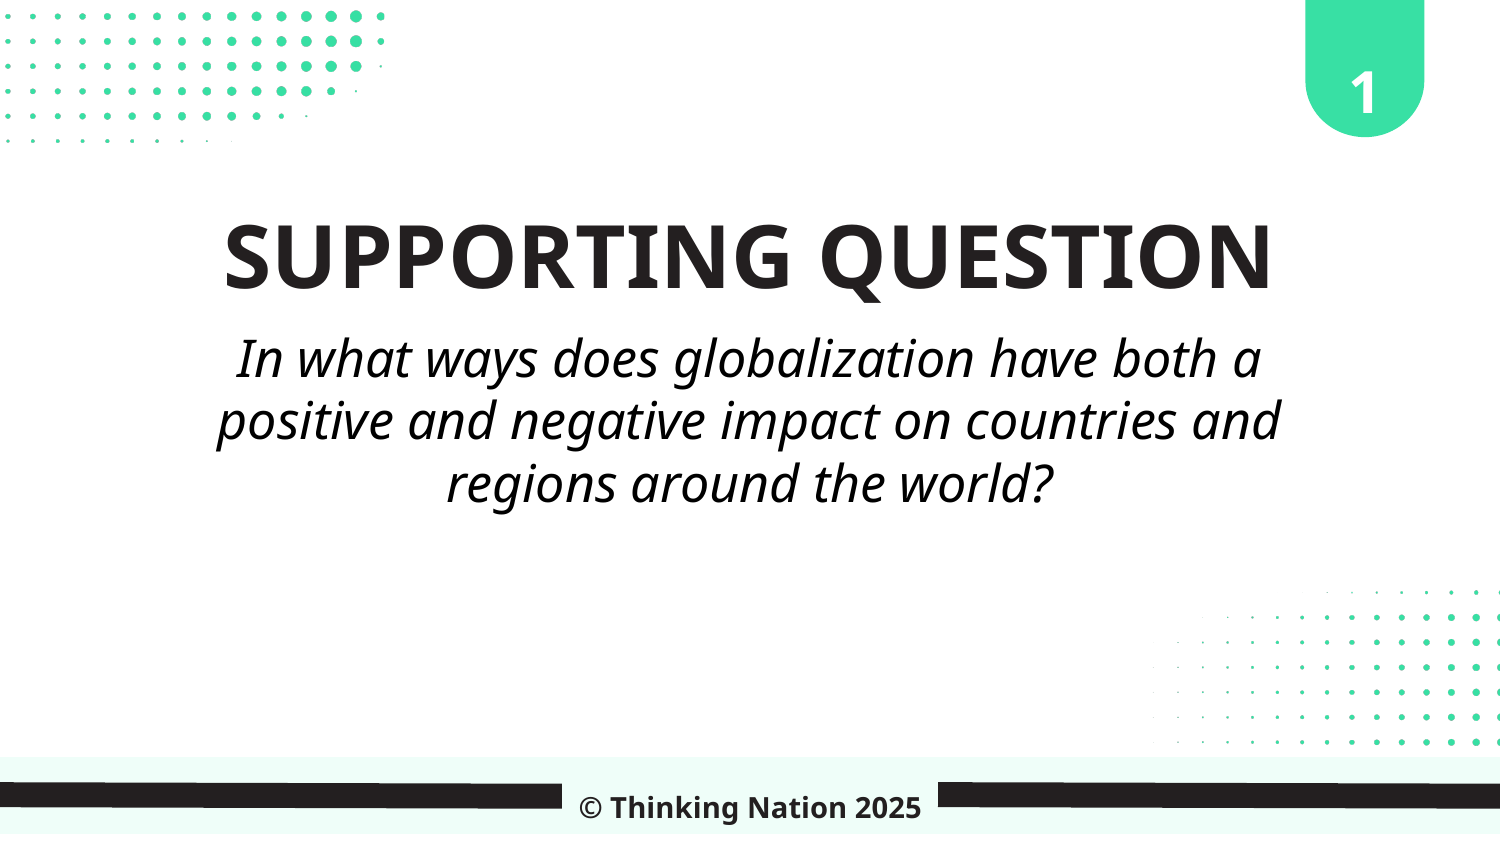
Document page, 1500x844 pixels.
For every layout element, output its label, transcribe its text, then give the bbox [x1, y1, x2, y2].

text_box [1128, 590, 1500, 755]
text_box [0, 756, 1500, 835]
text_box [1300, 0, 1430, 138]
text_box In what ways does globalization have both a positive and negative impact on countries and regions around the world? [146, 324, 1353, 513]
text_box [0, 0, 385, 144]
text_box SUPPORTING QUESTION [209, 159, 1291, 307]
